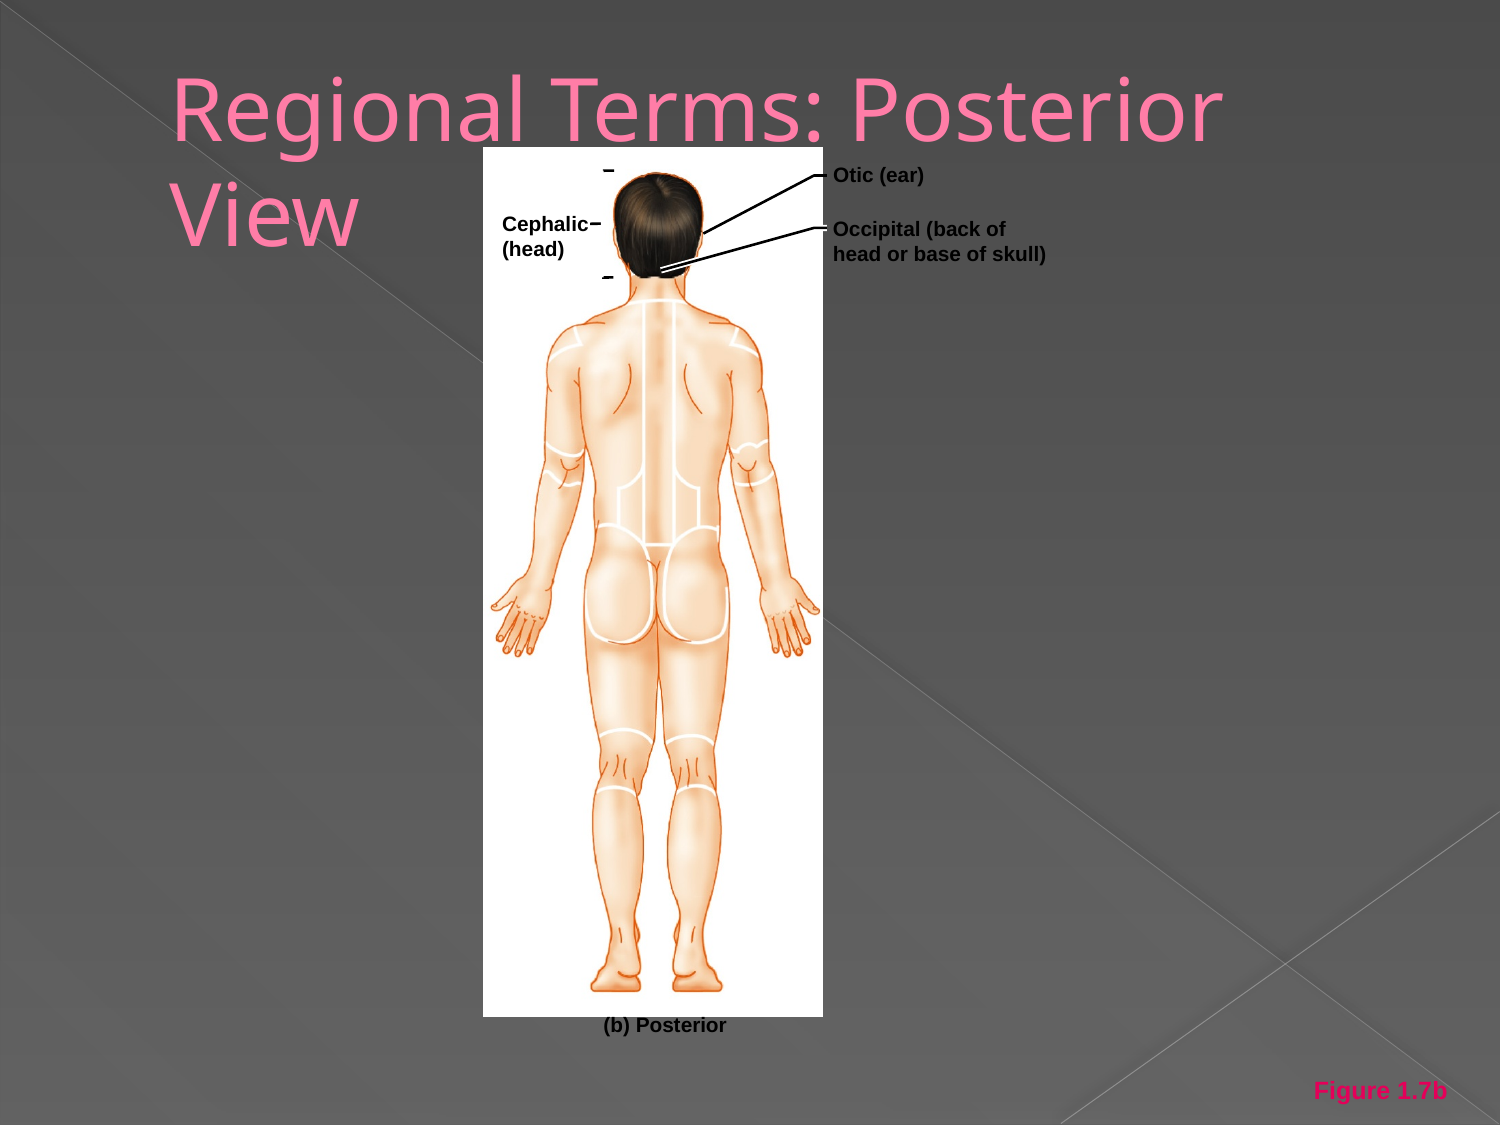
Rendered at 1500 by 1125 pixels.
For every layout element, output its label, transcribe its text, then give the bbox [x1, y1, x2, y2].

title Regional Terms: Posterior View [75, 43, 1425, 274]
text_box Figure 1.7b [1200, 1067, 1463, 1113]
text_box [482, 146, 1053, 1037]
